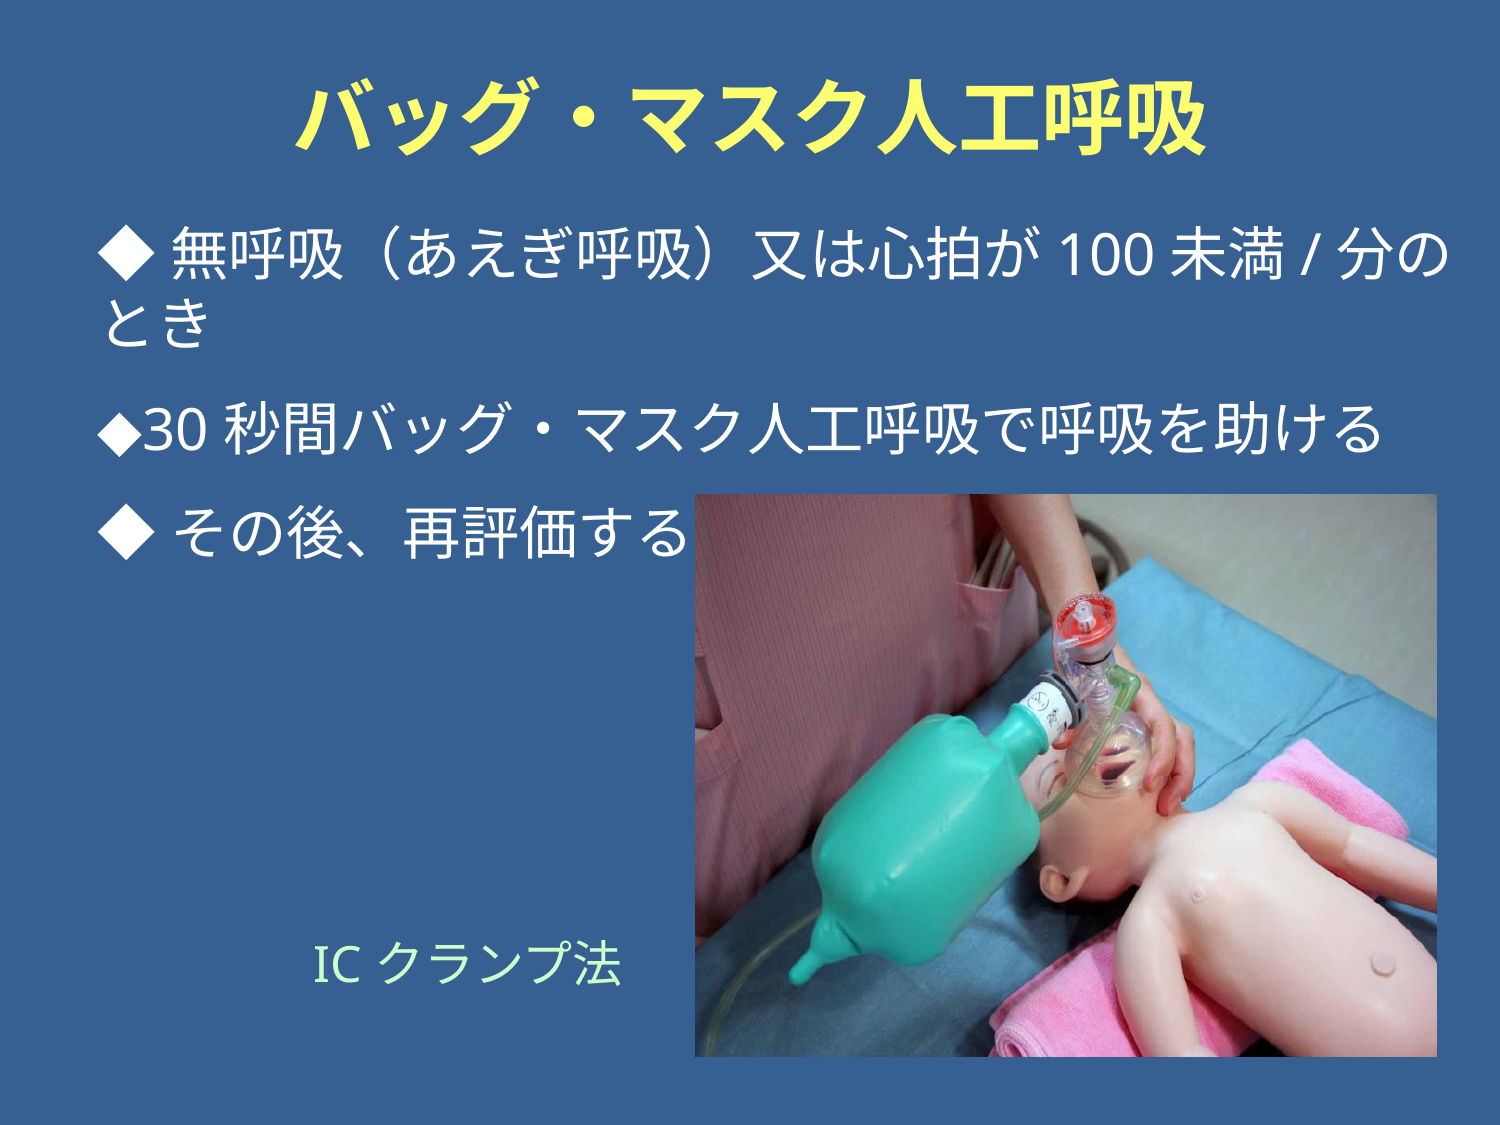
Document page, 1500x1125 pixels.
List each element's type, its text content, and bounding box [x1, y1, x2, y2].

list ◆無呼吸（あえぎ呼吸）又は心拍が100未満/分のとき ◆30秒間バッグ・マスク人工呼吸で呼吸を助ける ◆その後、再評価する [78, 209, 1500, 539]
title バッグ・マスク人工呼吸 [98, 72, 1403, 173]
picture [695, 494, 1438, 1057]
text_box ICクランプ法 [262, 924, 638, 1000]
